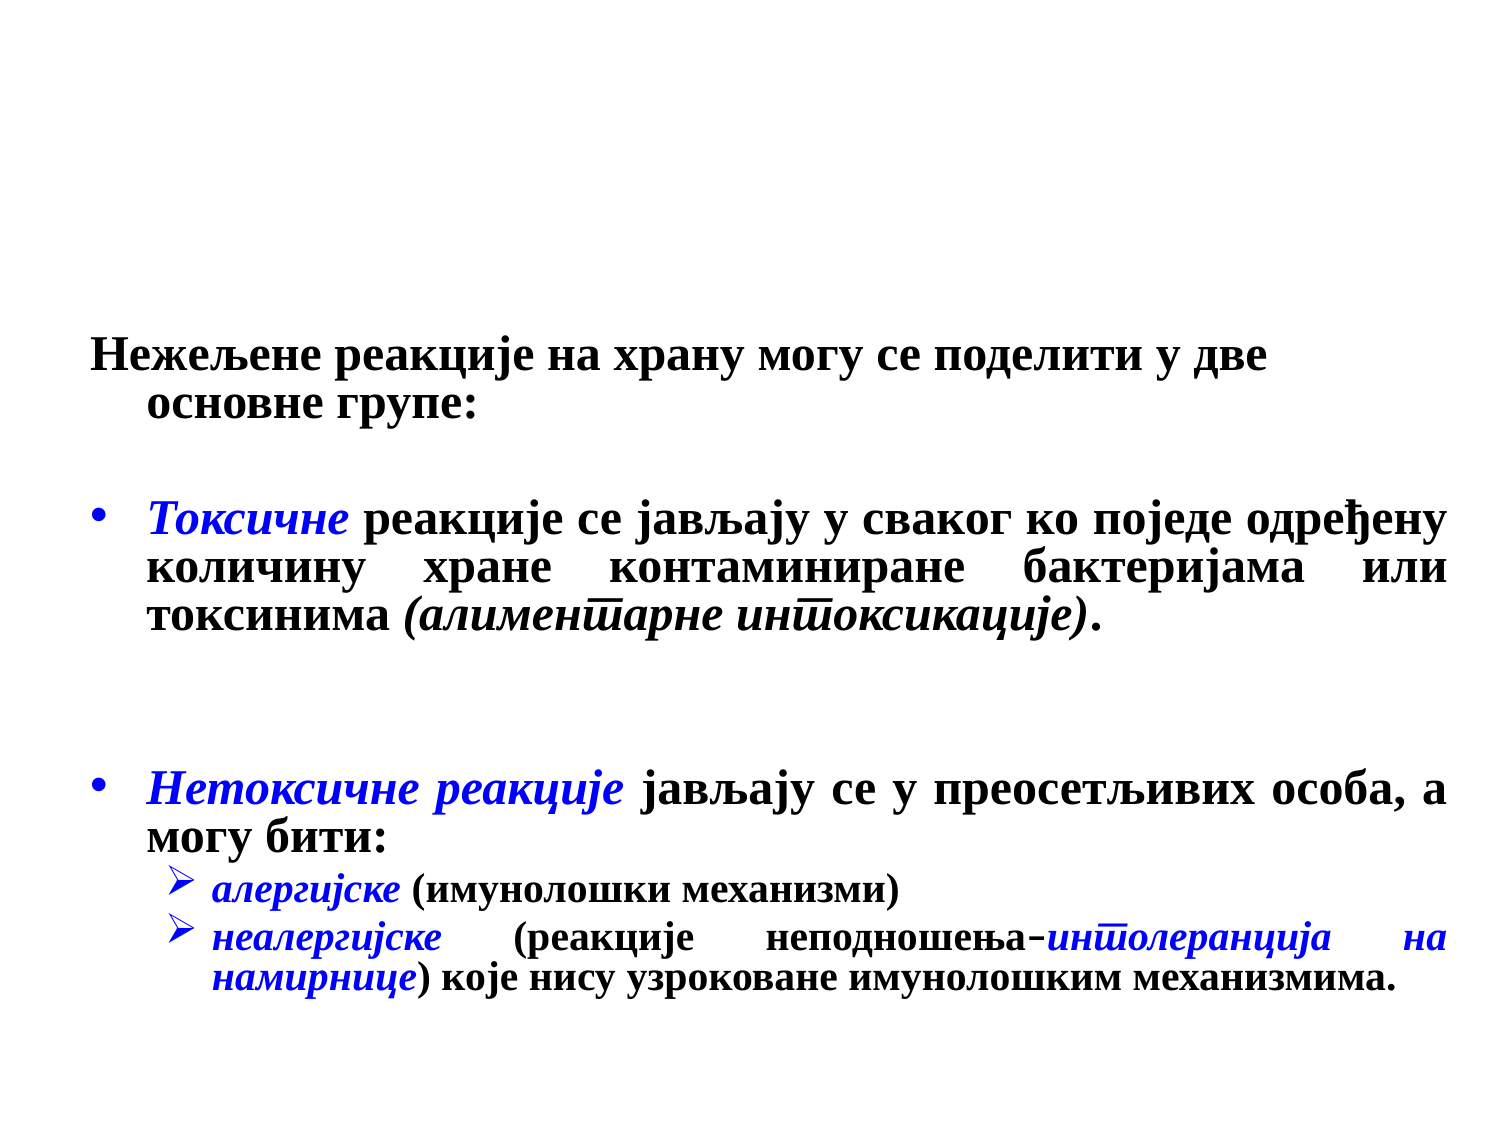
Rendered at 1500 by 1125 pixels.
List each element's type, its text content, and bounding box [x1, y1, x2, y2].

list Нежељене реакције на храну могу се поделити у две основне групе: Токсичне реакције се јављају у сваког ко поједе одређену количину хране контаминиране бактеријама или токсинима (алиментарне интоксикације). Нетоксичне реакције јављају се у преосетљивих особа, а могу бити: алергијске (имунолошки механизми) неалергијске (реакције неподношења–интолеранција на намирнице) које нису узроковане имунолошким механизмима. [75, 324, 1463, 1038]
